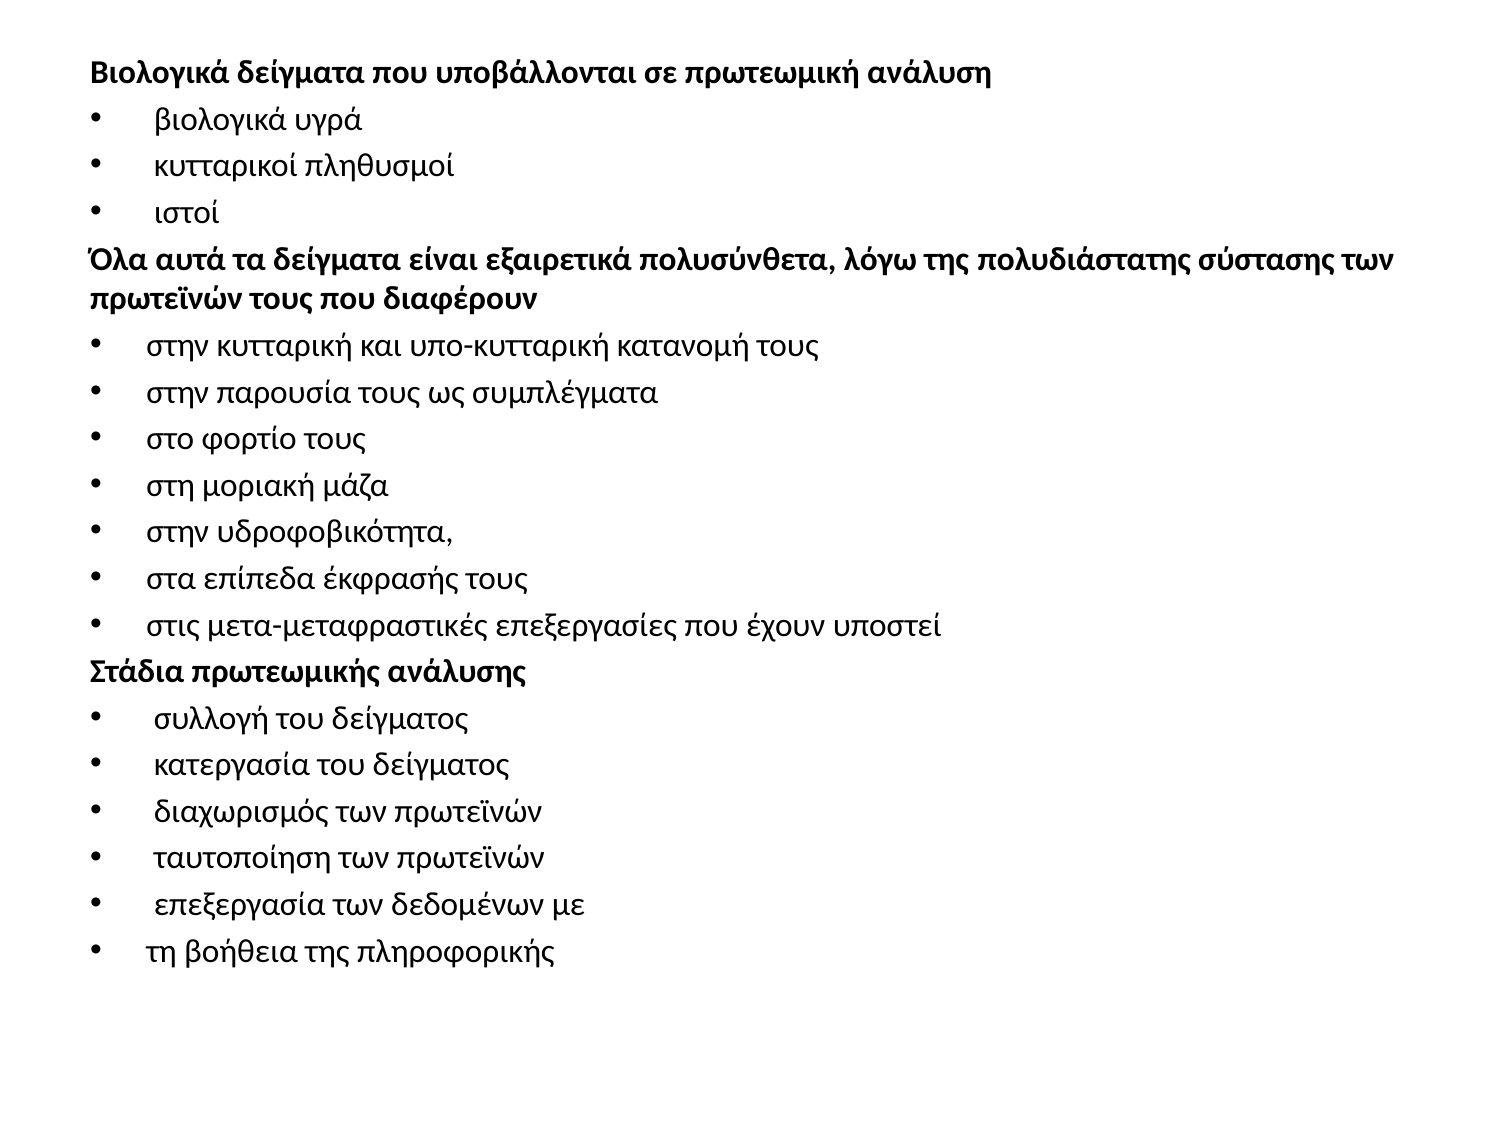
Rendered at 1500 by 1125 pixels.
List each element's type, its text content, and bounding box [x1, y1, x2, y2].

list Βιολογικά δείγματα που υποβάλλονται σε πρωτεωμική ανάλυση βιολογικά υγρά κυτταρικοί πληθυσμοί ιστοί Όλα αυτά τα δείγματα είναι εξαιρετικά πολυσύνθετα, λόγω της πολυδιάστατης σύστασης των πρωτεϊνών τους που διαφέρουν στην κυτταρική και υπο-κυτταρική κατανομή τους στην παρουσία τους ως συμπλέγματα στο φορτίο τους στη μοριακή μάζα στην υδροφοβικότητα, στα επίπεδα έκφρασής τους στις μετα-μεταφραστικές επεξεργασίες που έχουν υποστεί Στάδια πρωτεωμικής ανάλυσης συλλογή του δείγματος κατεργασία του δείγματος διαχωρισμός των πρωτεϊνών ταυτοποίηση των πρωτεϊνών επεξεργασία των δεδομένων με τη βοήθεια της πληροφορικής [75, 42, 1425, 1071]
